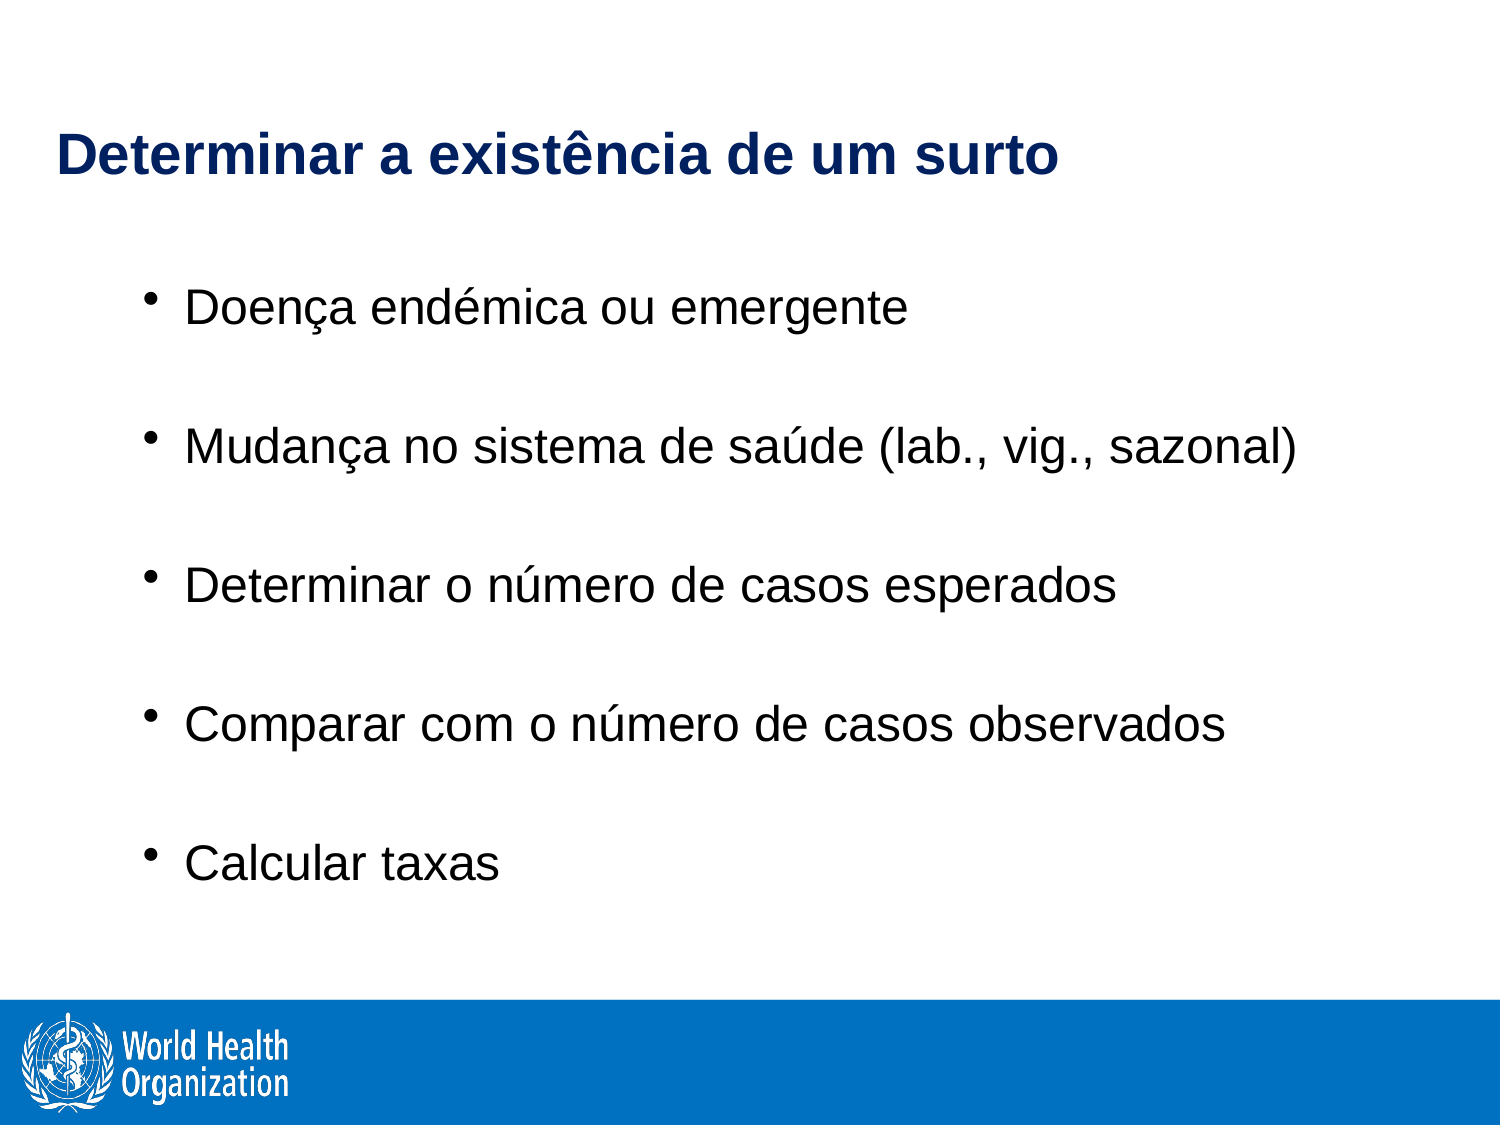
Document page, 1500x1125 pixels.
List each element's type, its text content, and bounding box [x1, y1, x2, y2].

picture [21, 1012, 288, 1113]
text_box Doença endémica ou emergente Mudança no sistema de saúde (lab., vig., sazonal) Determinar o número de casos esperados Comparar com o número de casos observados Calcular taxas [52, 212, 1471, 898]
text_box Determinar a existência de um surto [41, 101, 1424, 194]
